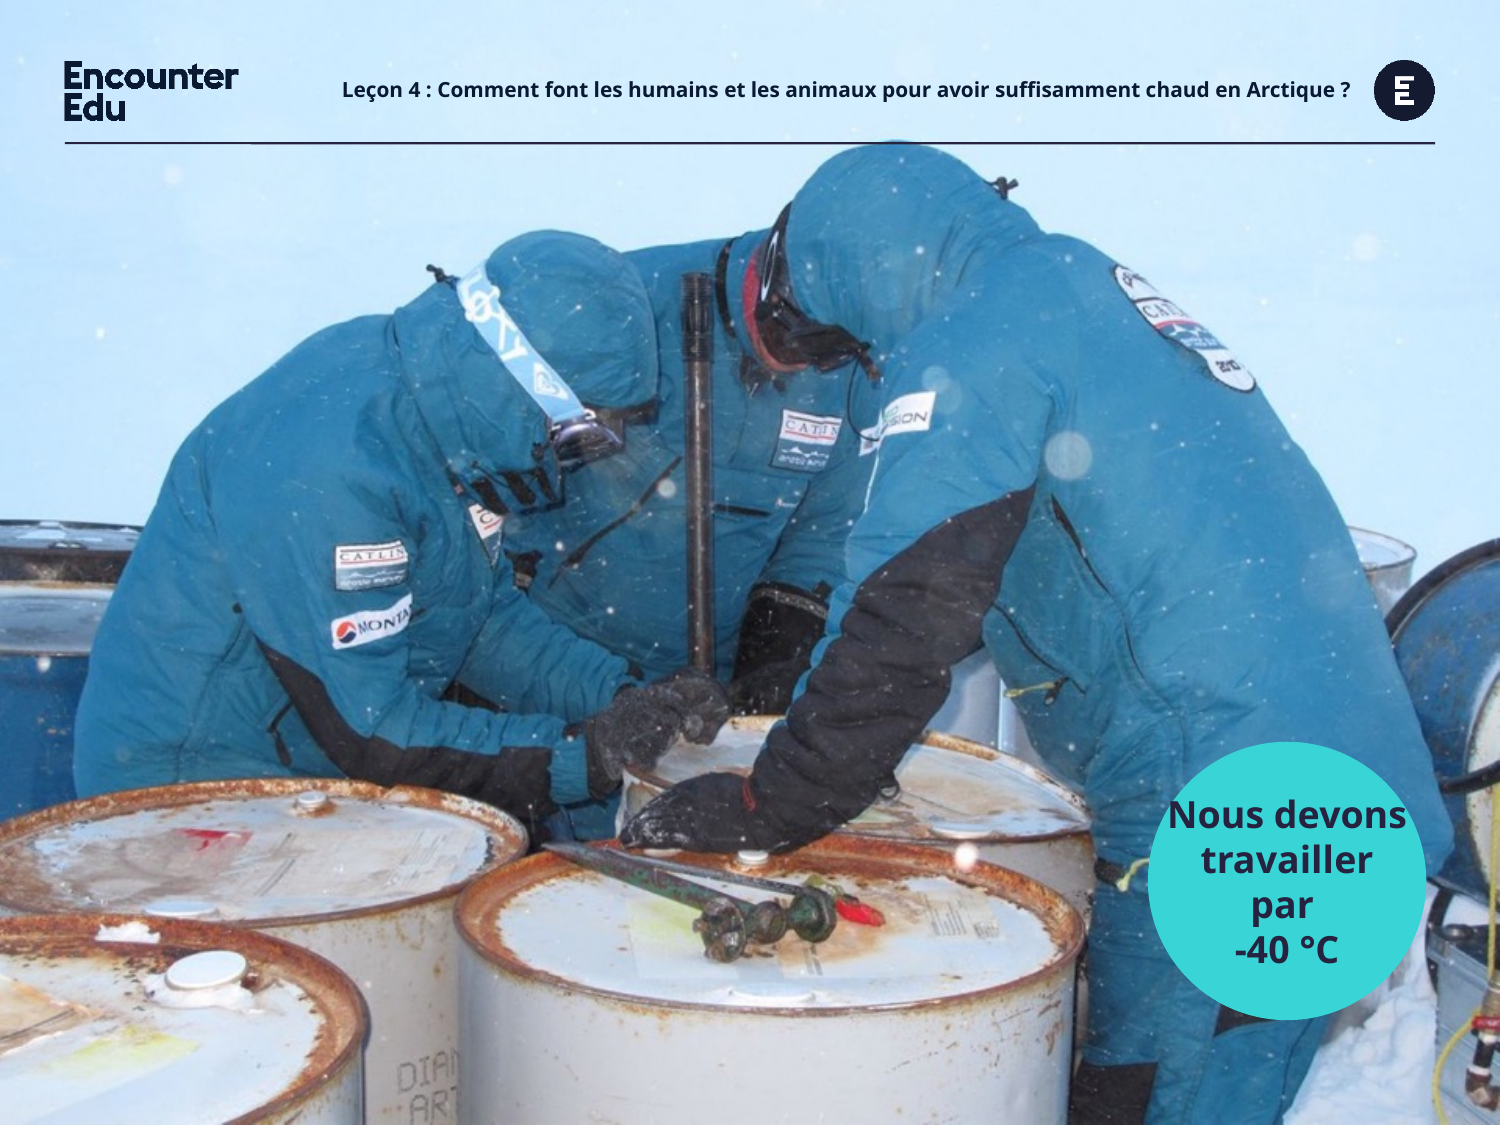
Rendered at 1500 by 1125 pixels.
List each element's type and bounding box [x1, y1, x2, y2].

text_box [1147, 741, 1427, 1021]
picture [0, 0, 1500, 1125]
